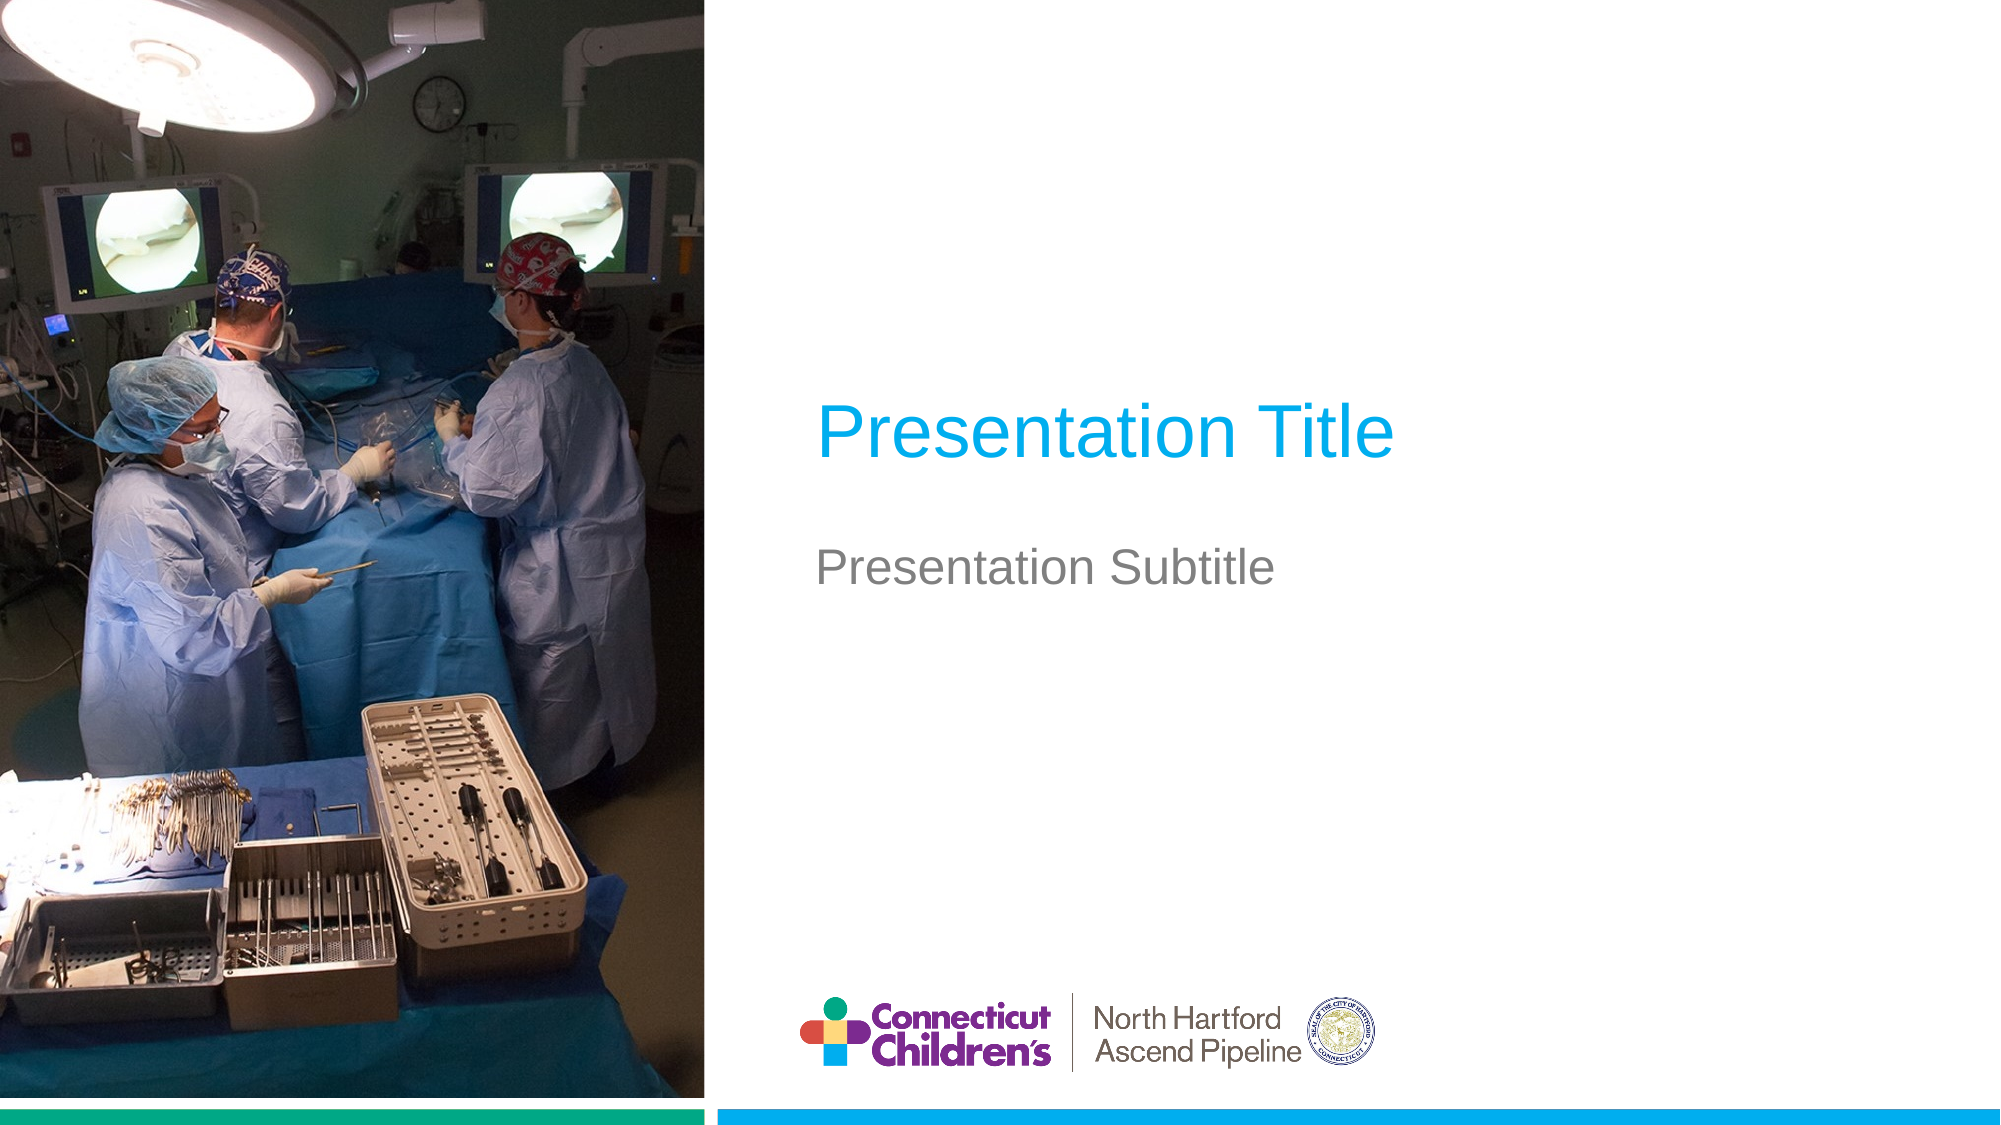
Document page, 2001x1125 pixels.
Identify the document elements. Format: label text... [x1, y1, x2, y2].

picture [800, 993, 1375, 1072]
subtitle Presentation Subtitle [800, 531, 1905, 912]
title Presentation Title [800, 228, 1905, 488]
picture [0, 0, 705, 1098]
